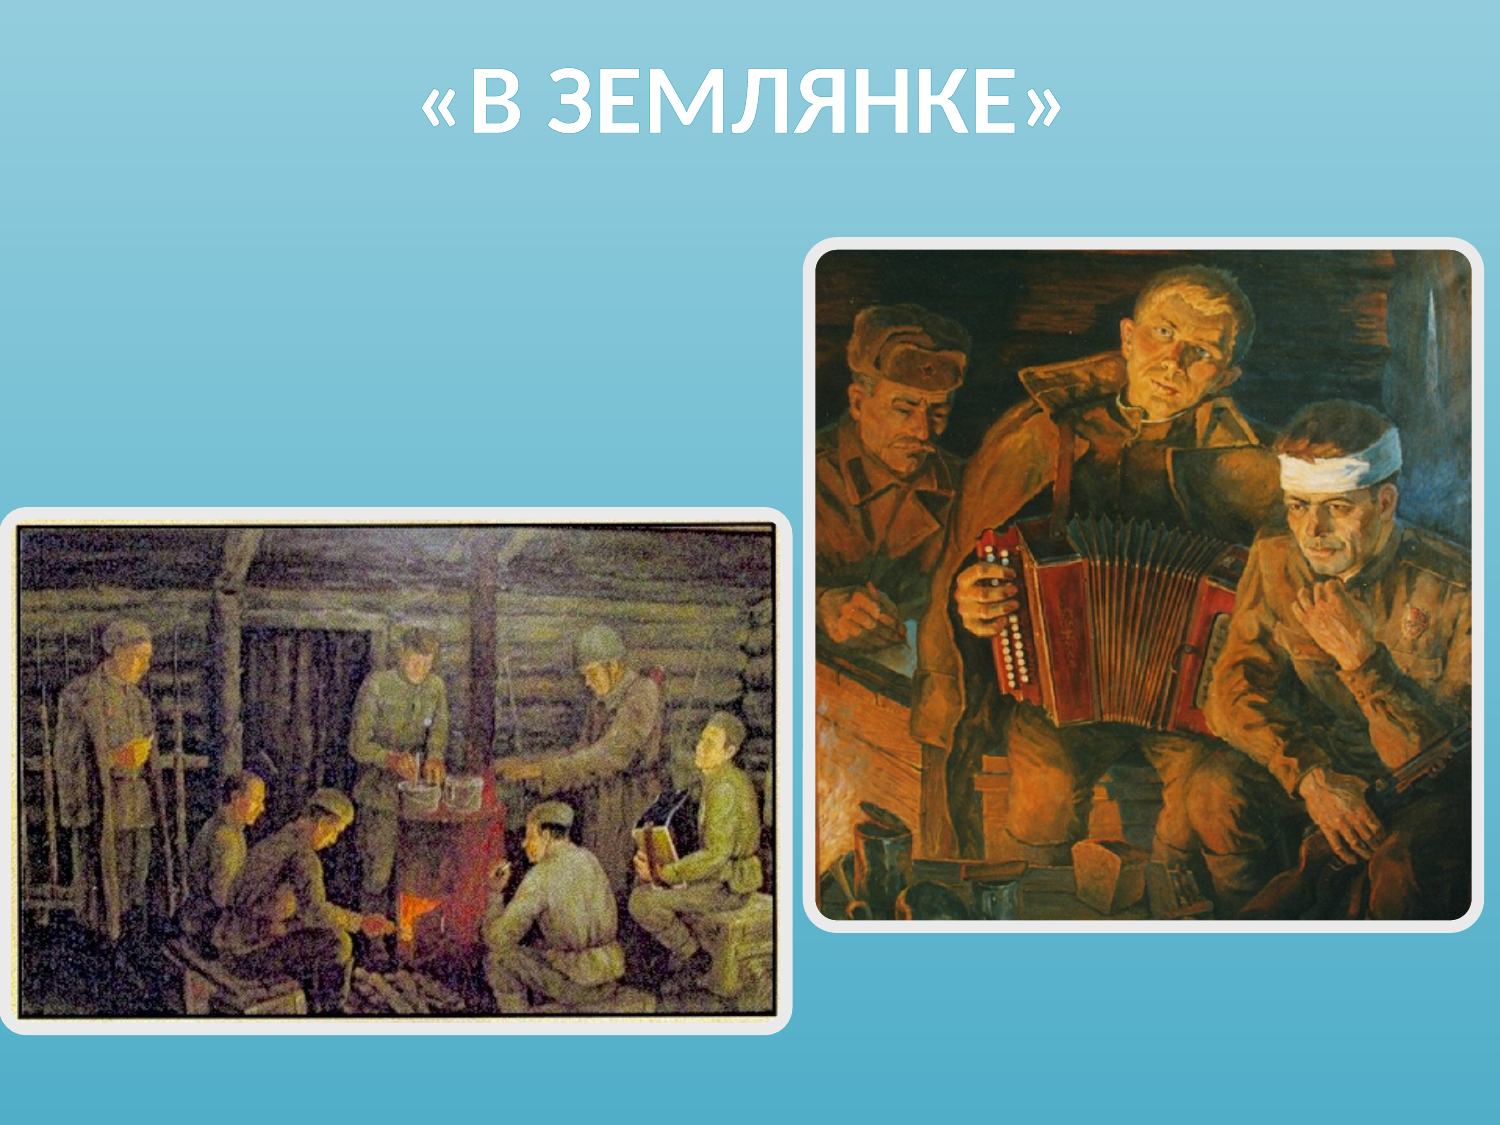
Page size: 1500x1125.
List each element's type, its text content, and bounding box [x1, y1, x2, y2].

picture [808, 243, 1479, 927]
text_box «В ЗЕМЛЯНКЕ» [399, 25, 1088, 161]
picture [4, 513, 787, 1030]
